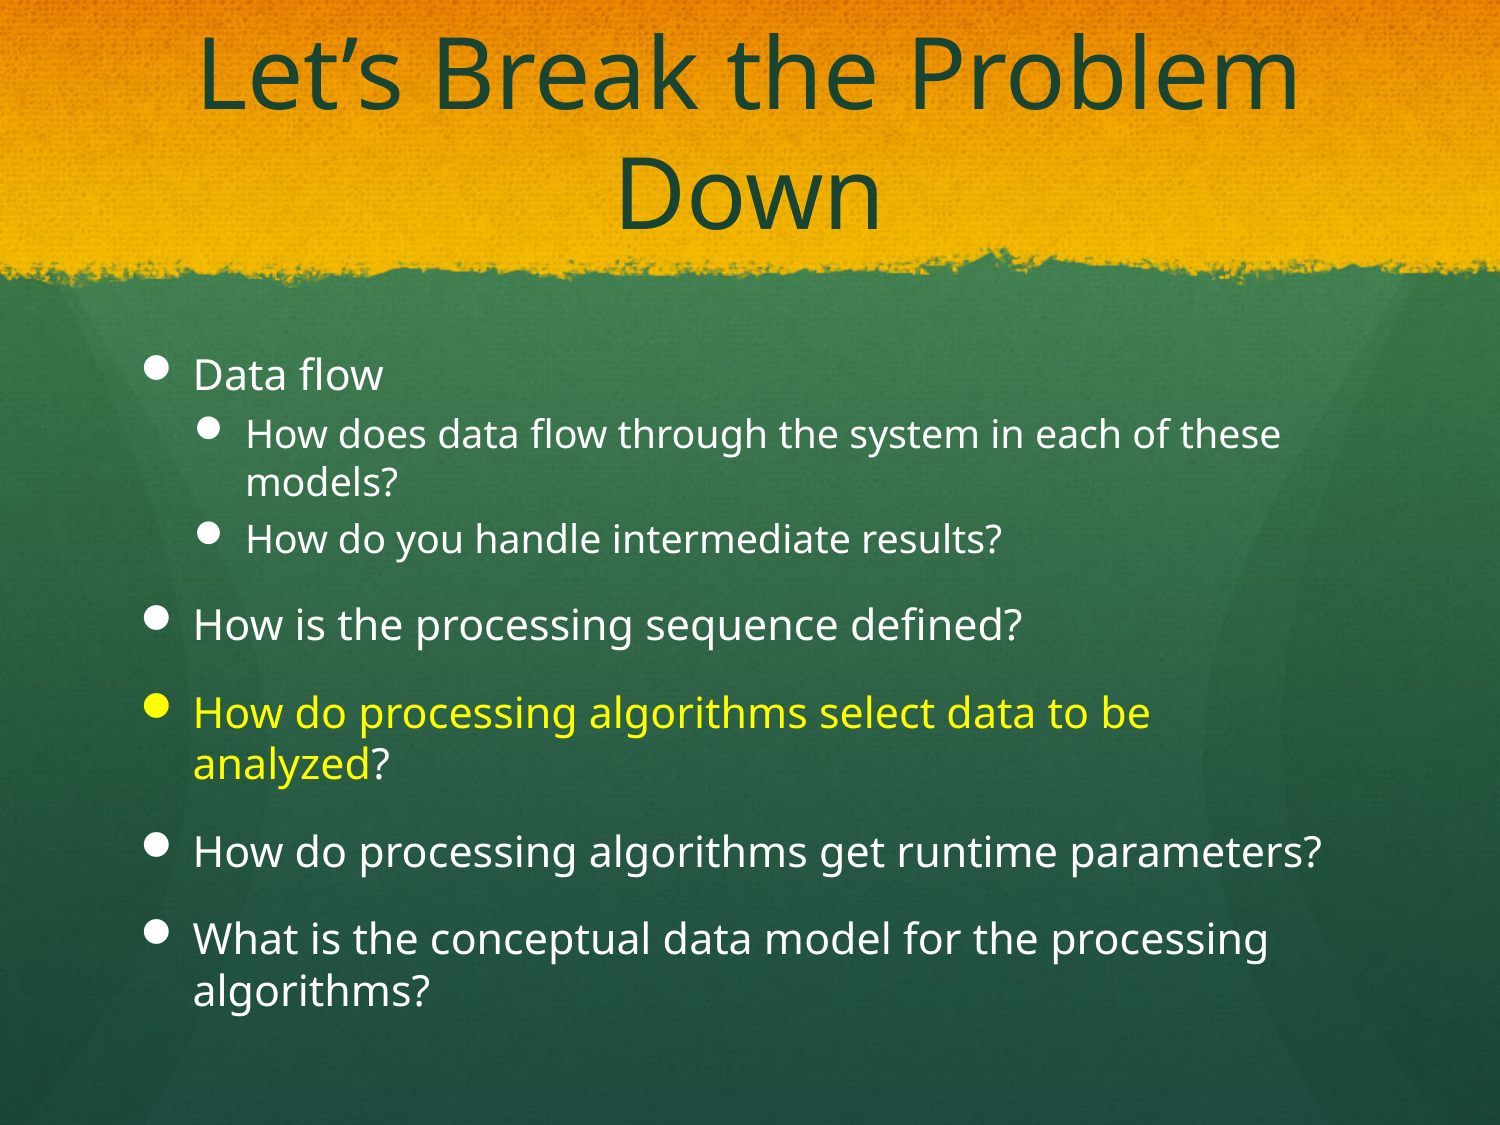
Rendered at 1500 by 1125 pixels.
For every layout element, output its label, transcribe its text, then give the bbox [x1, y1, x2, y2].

picture [0, 0, 1500, 1125]
title Let’s Break the Problem Down [125, 13, 1375, 246]
list Data flow How does data flow through the system in each of these models? How do you handle intermediate results? How is the processing sequence defined? How do processing algorithms select data to be analyzed? How do processing algorithms get runtime parameters? What is the conceptual data model for the processing algorithms? [125, 339, 1375, 1026]
